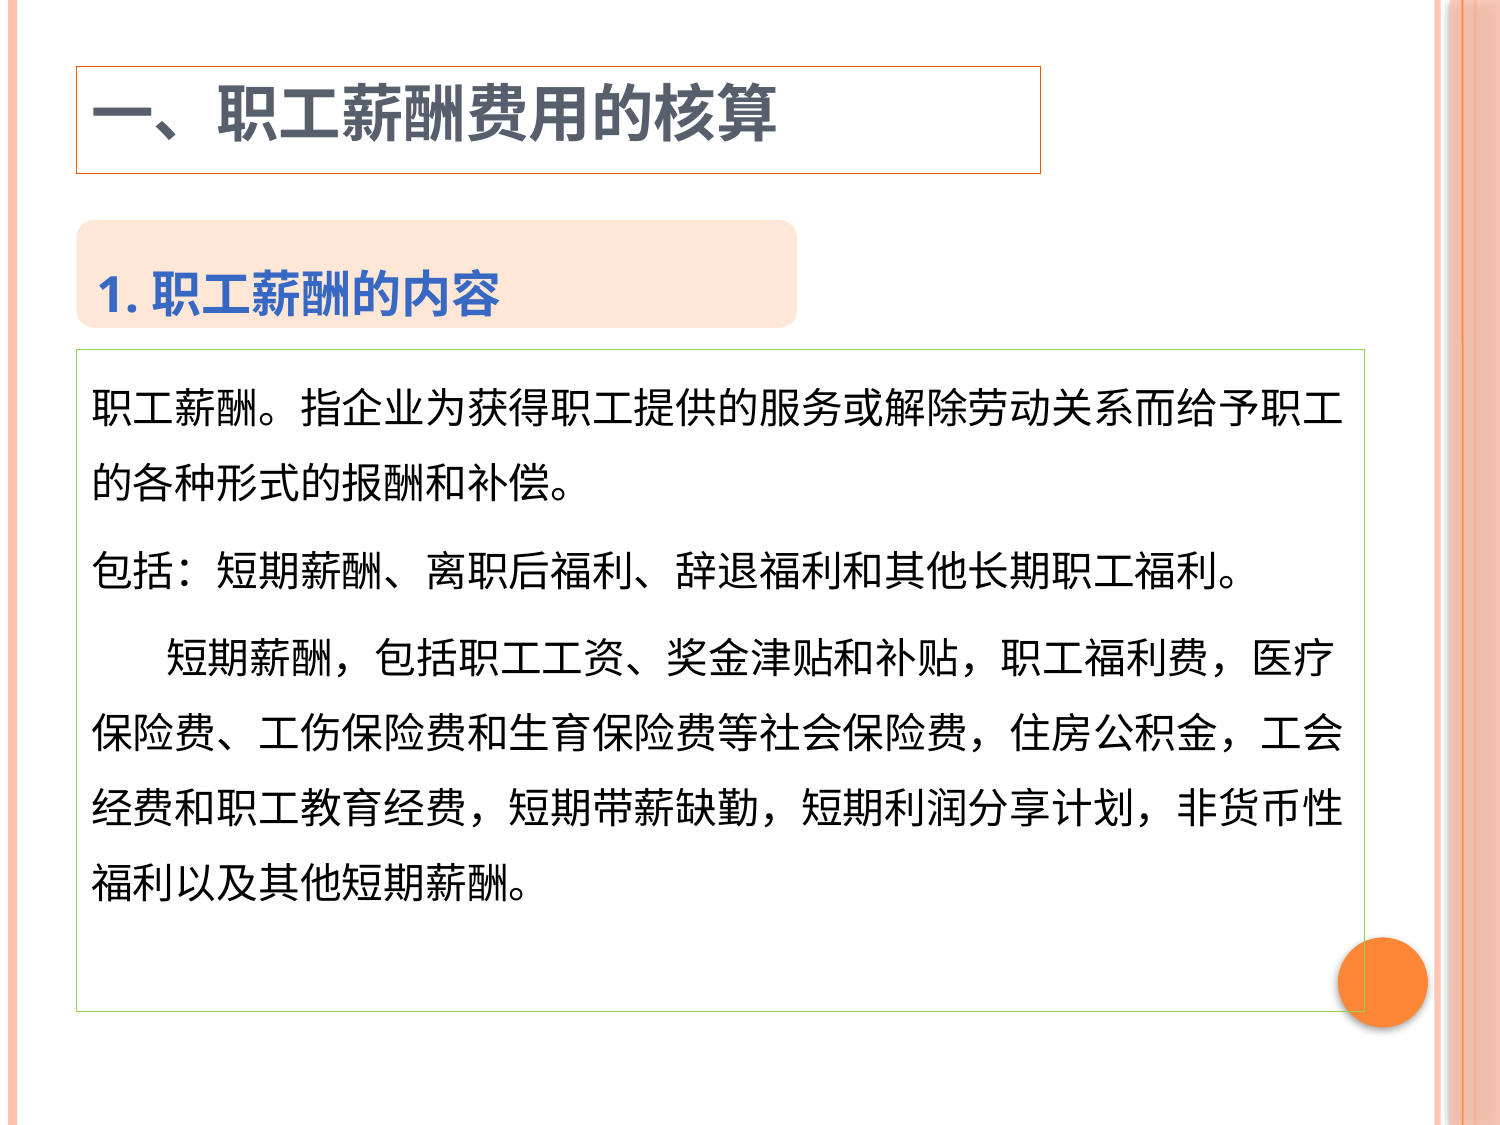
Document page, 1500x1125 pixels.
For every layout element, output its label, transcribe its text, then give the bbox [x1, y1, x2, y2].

text_box 1.职工薪酬的内容 [76, 219, 798, 328]
text_box 一、职工薪酬费用的核算 [76, 66, 1041, 174]
text_box 职工薪酬。指企业为获得职工提供的服务或解除劳动关系而给予职工的各种形式的报酬和补偿。 包括：短期薪酬、离职后福利、辞退福利和其他长期职工福利。 短期薪酬，包括职工工资、奖金津贴和补贴，职工福利费，医疗保险费、工伤保险费和生育保险费等社会保险费，住房公积金，工会经费和职工教育经费，短期带薪缺勤，短期利润分享计划，非货币性福利以及其他短期薪酬。 [76, 349, 1365, 1012]
